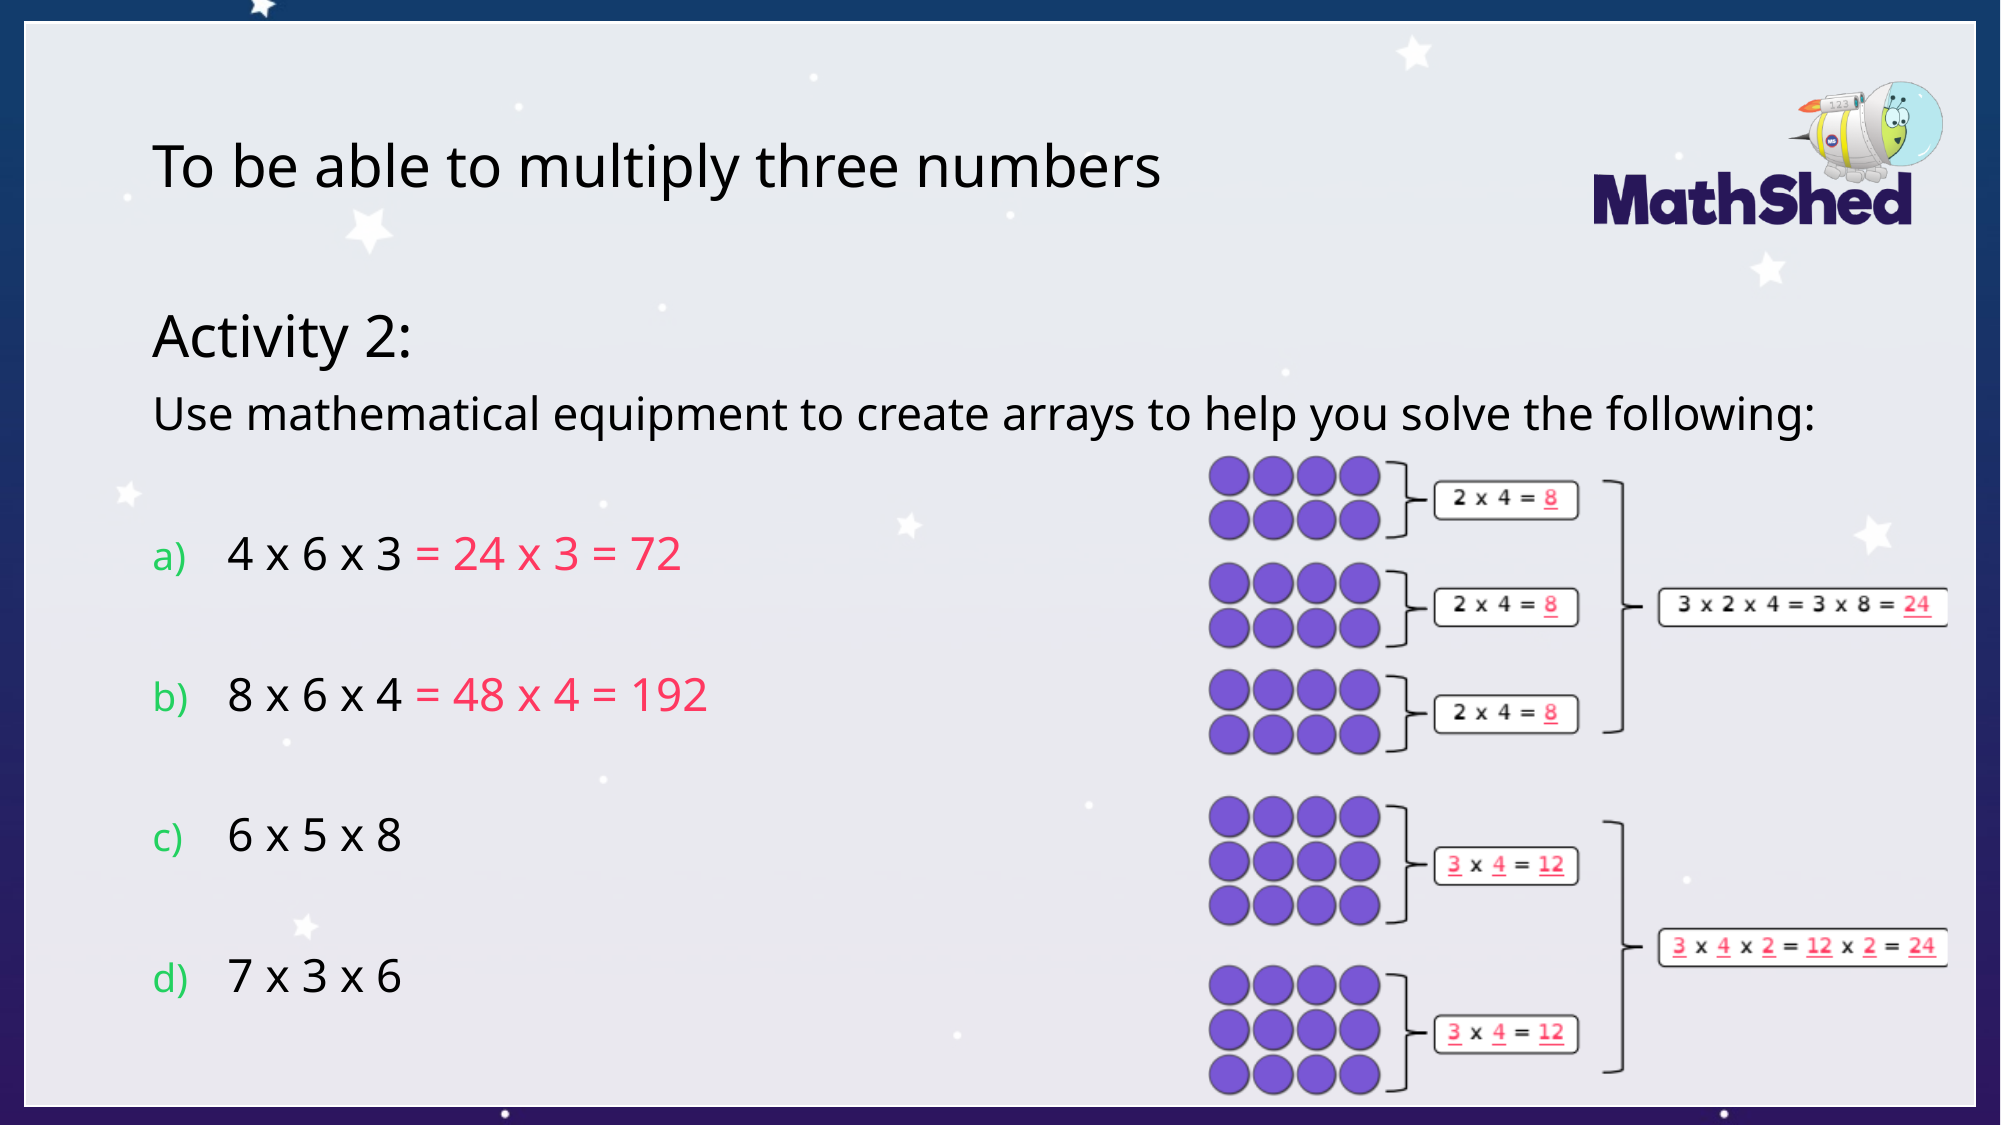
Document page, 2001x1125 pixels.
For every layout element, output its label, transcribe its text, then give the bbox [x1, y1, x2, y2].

title To be able to multiply three numbers [137, 59, 1578, 278]
text_box [1496, 387, 1648, 454]
list Activity 2: Use mathematical equipment to create arrays to help you solve the following: 4 x 6 x 3 = 24 x 3 = 72 8 x 6 x 4 = 48 x 4 = 192 6 x 5 x 8 7 x 3 x 6 [137, 299, 1863, 1014]
picture [0, 0, 2001, 1125]
